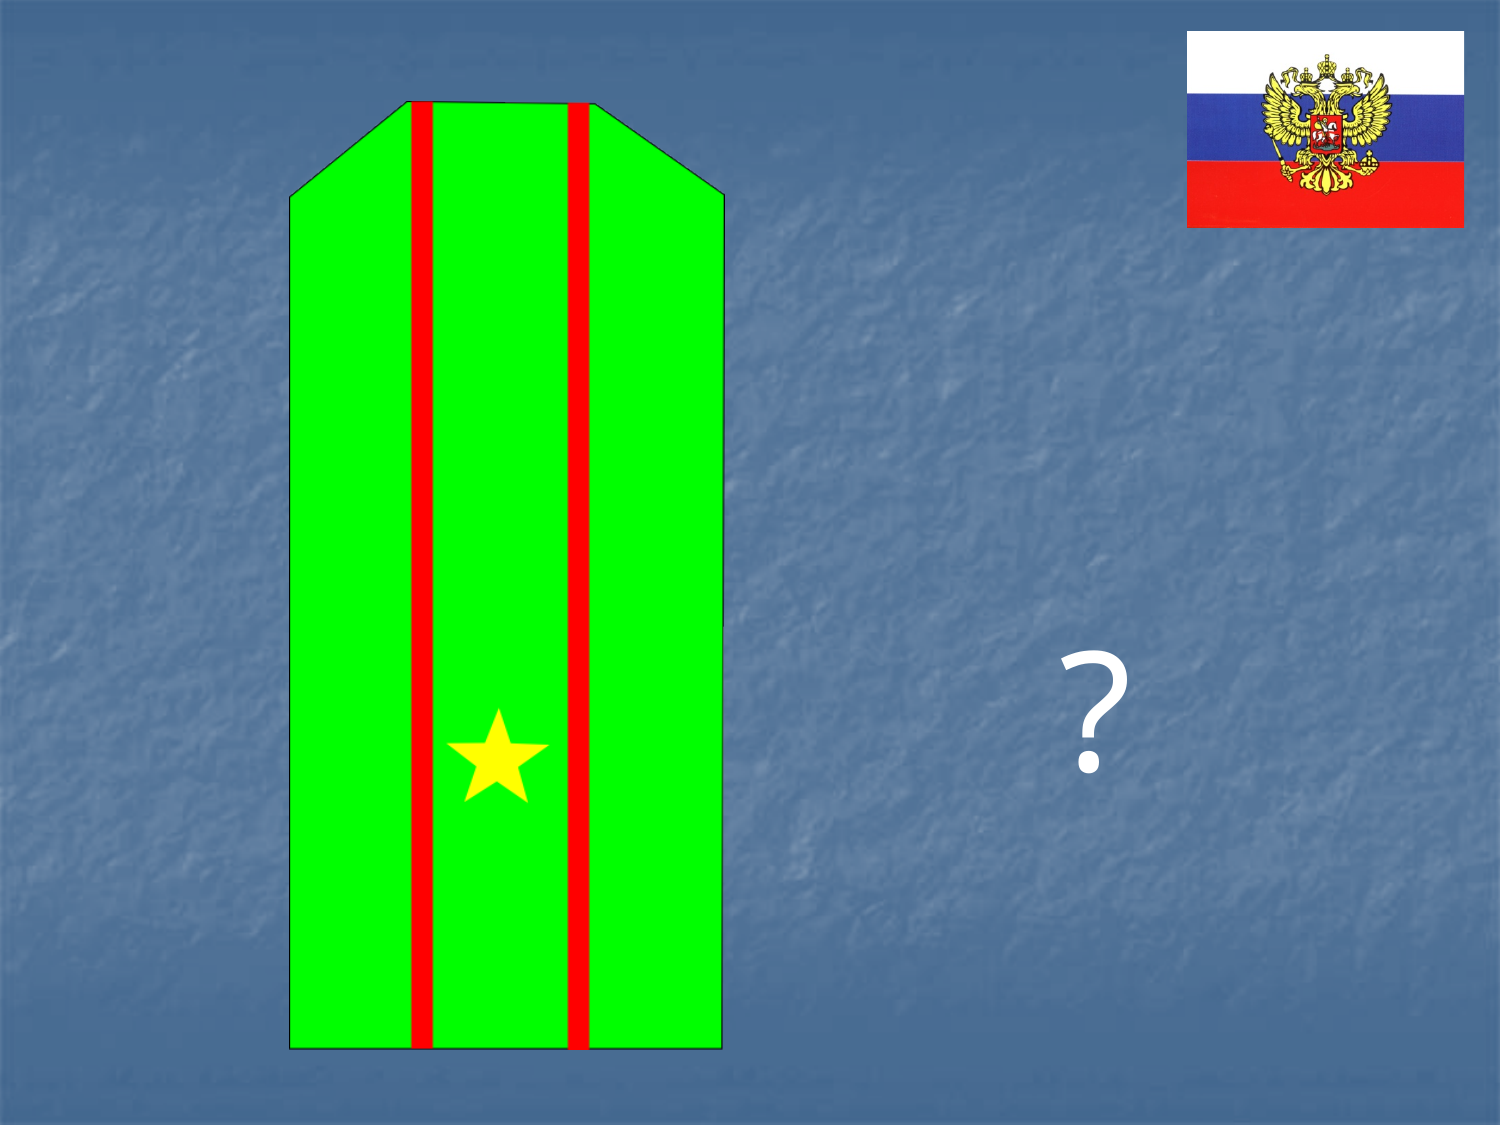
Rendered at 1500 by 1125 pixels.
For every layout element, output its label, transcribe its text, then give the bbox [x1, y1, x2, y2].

picture [1186, 30, 1465, 228]
text_box ? [1045, 597, 1164, 813]
picture [288, 101, 725, 1051]
